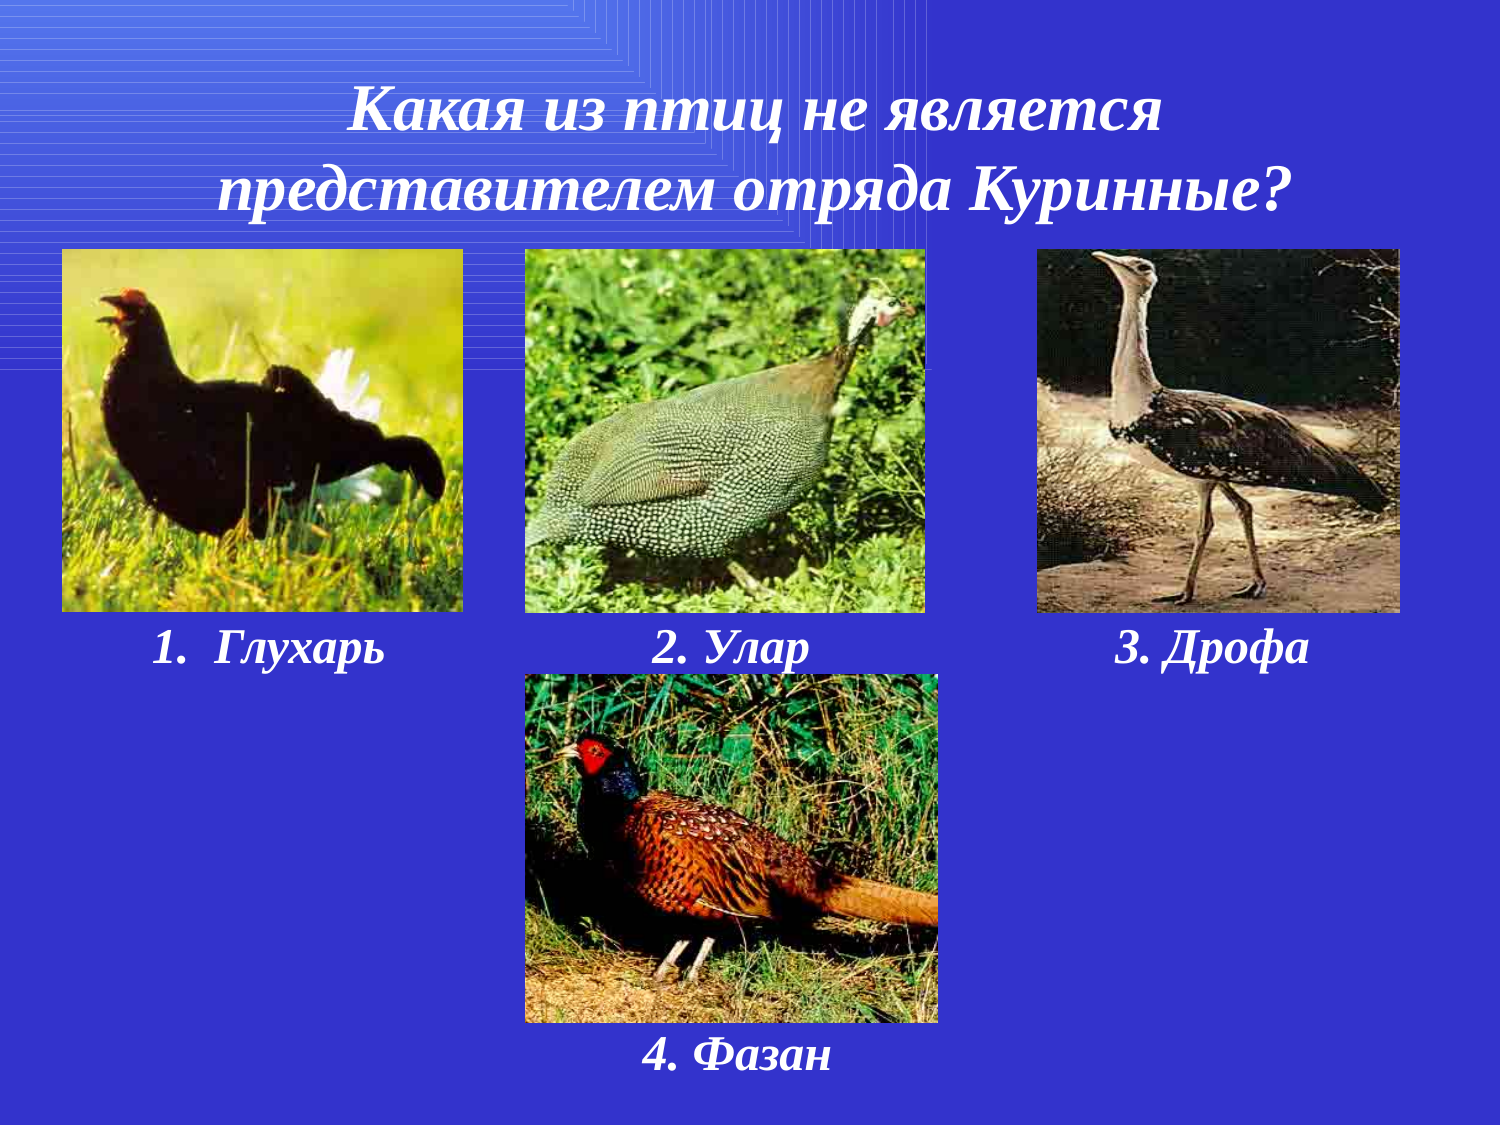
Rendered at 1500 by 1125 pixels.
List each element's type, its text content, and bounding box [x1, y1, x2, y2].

text_box 2. Улар [549, 621, 913, 673]
text_box Какая из птиц не является представителем отряда Куринные? [74, 0, 1438, 288]
picture [62, 249, 463, 613]
text_box 4. Фазан [549, 1031, 925, 1088]
text_box 3. Дрофа [1024, 599, 1400, 688]
text_box 1. Глухарь [87, 620, 450, 688]
picture [524, 674, 938, 1024]
picture [524, 249, 926, 613]
picture [1037, 249, 1401, 613]
